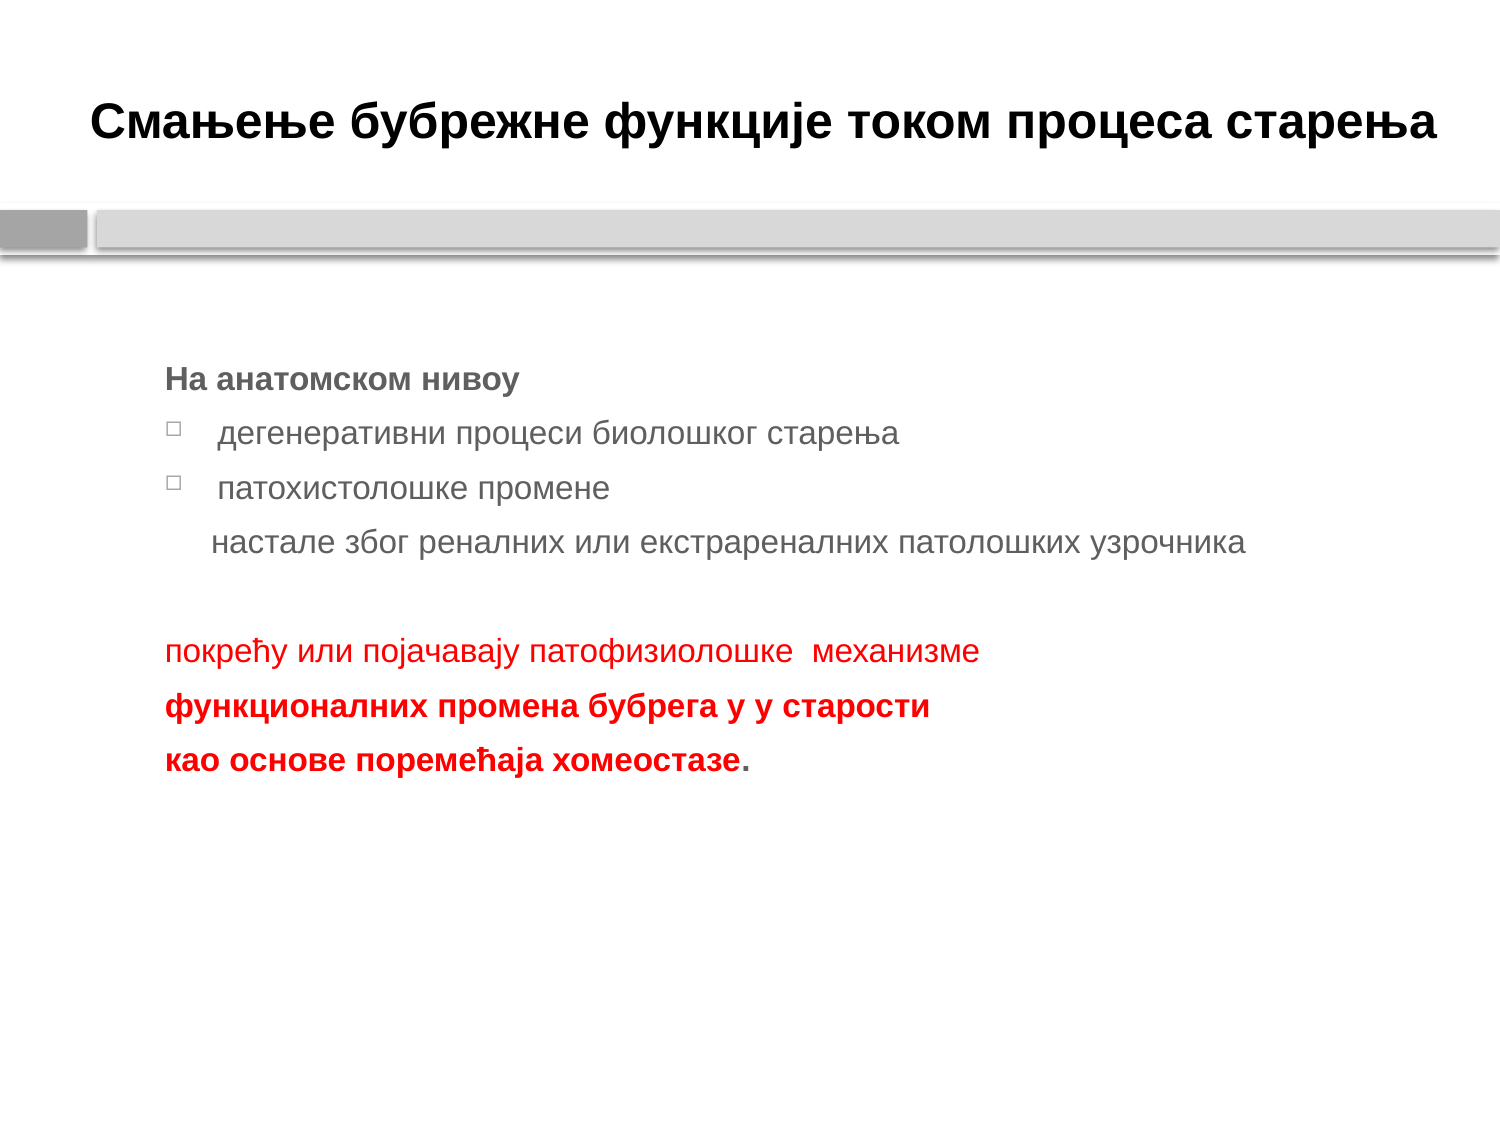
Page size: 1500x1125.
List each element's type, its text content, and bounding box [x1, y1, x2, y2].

title Смањење бубрежне функције током процеса старења [75, 37, 1463, 200]
list На анатомском нивоу дегенеративни процеси биолошког старења патохистолошке промене настале због реналних или екстрареналних патолошких узрочника покрећу или појачавају патофизиолошке механизме функционалних промена бубрега у у старости као основе поремећаја хомеостазе. [150, 350, 1500, 1088]
